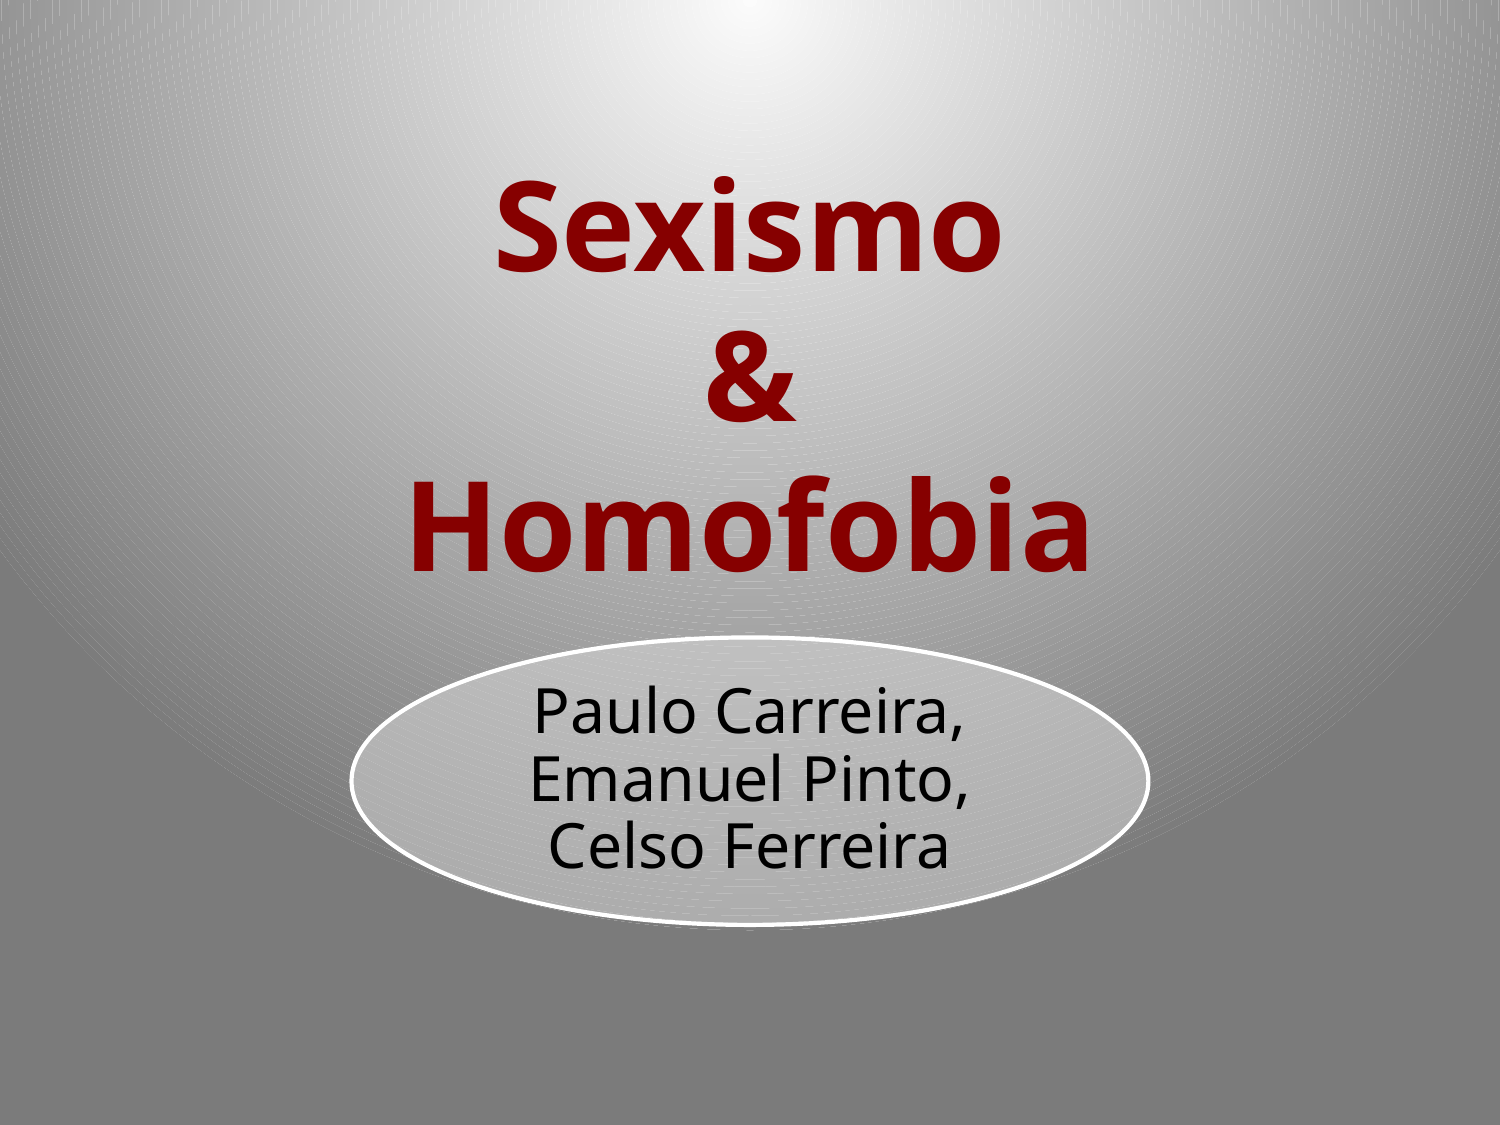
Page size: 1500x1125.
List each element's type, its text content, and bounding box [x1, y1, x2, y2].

title Sexismo & Homofobia [112, 152, 1388, 591]
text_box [224, 636, 1276, 926]
